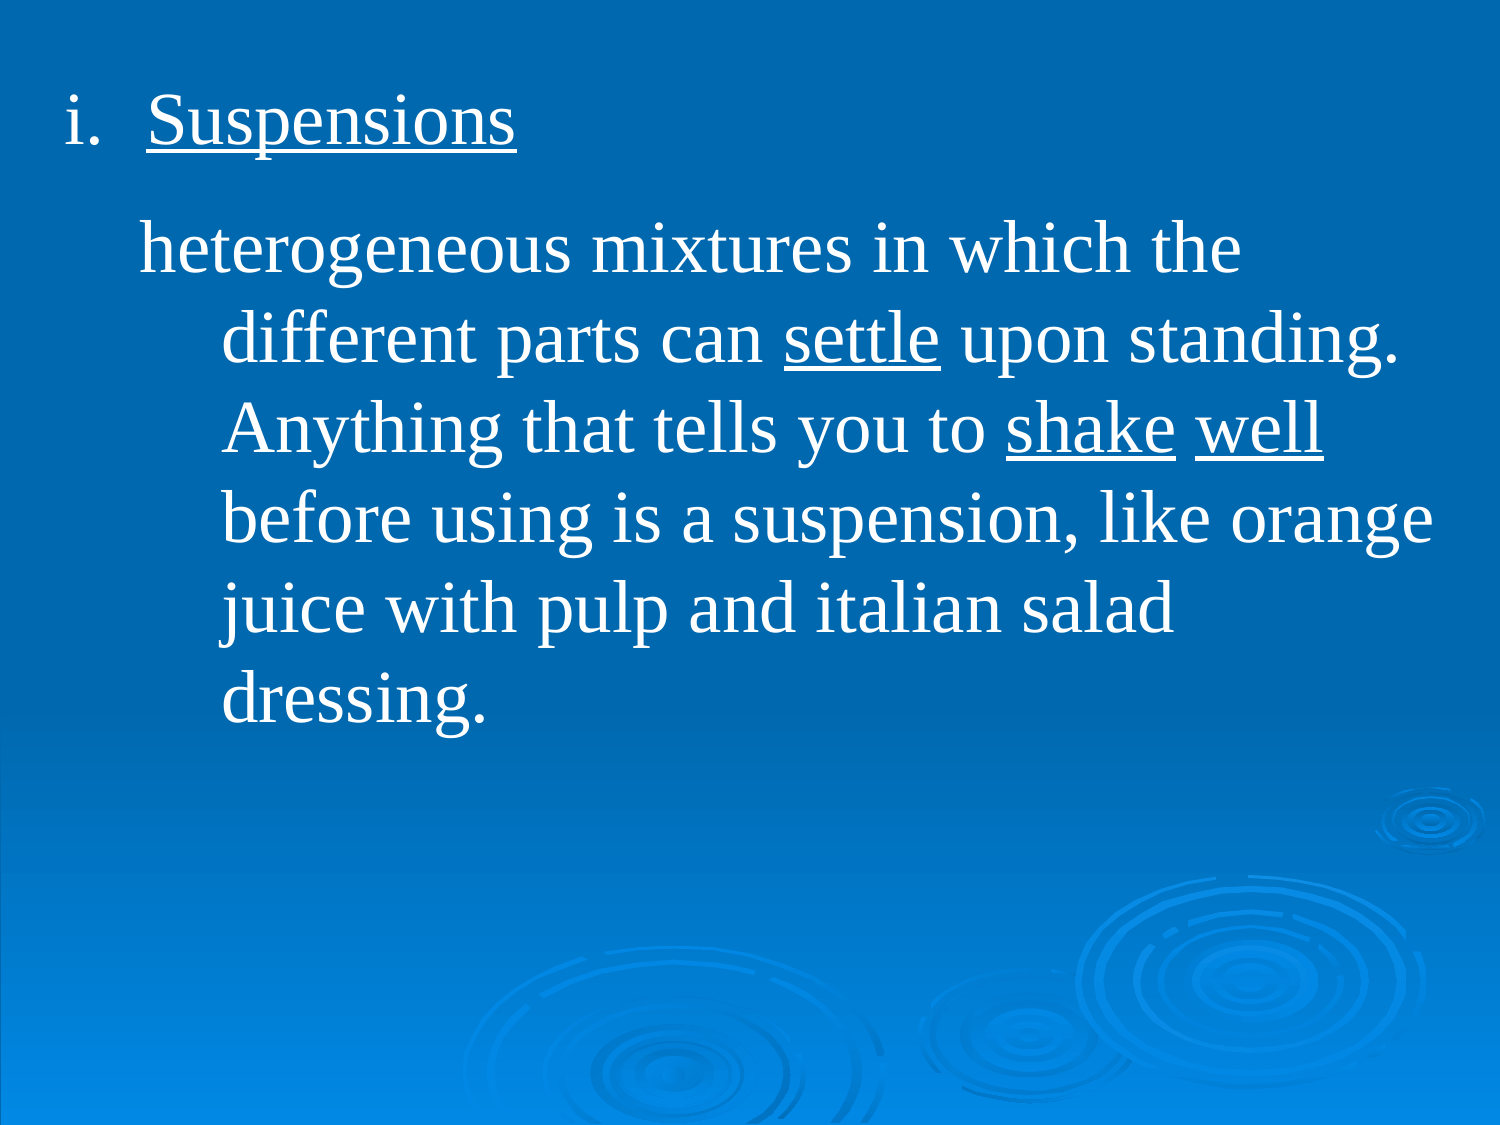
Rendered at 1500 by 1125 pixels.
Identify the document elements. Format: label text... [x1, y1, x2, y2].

text_box Suspensions heterogeneous mixtures in which the different parts can settle upon standing. Anything that tells you to shake well before using is a suspension, like orange juice with pulp and italian salad dressing. [50, 62, 1450, 745]
